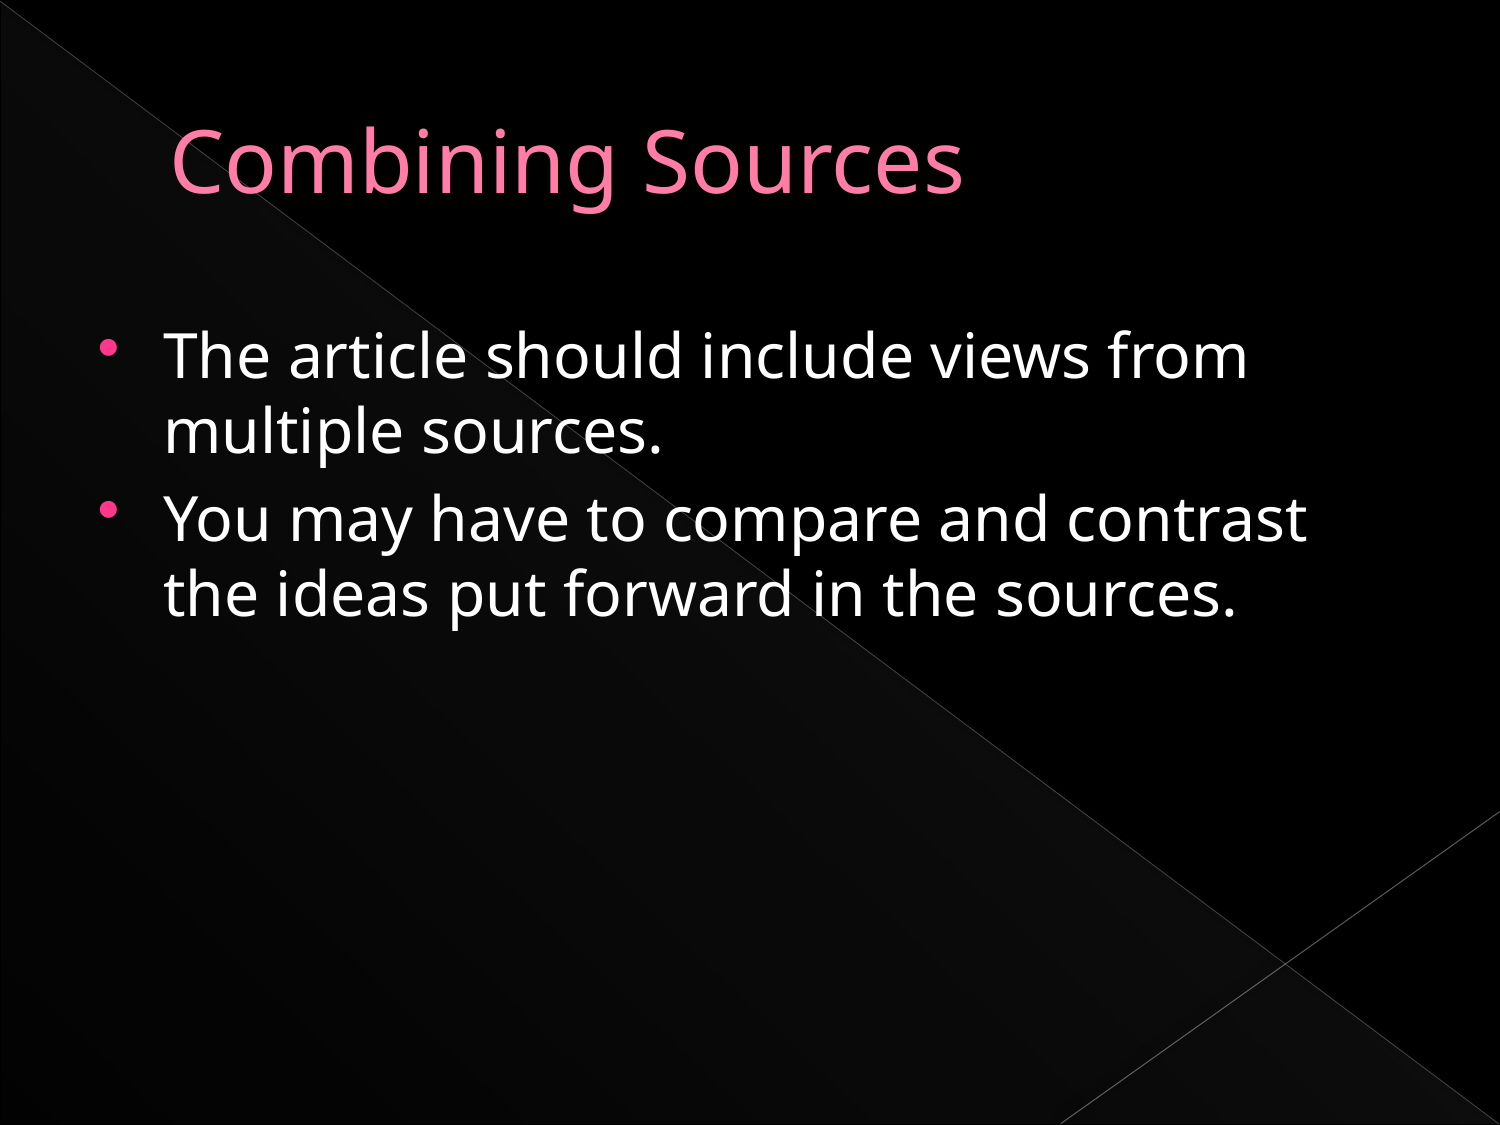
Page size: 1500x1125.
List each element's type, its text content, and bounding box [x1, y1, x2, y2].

list The article should include views from multiple sources. You may have to compare and contrast the ideas put forward in the sources. [75, 308, 1425, 1059]
title Combining Sources [75, 43, 1425, 274]
